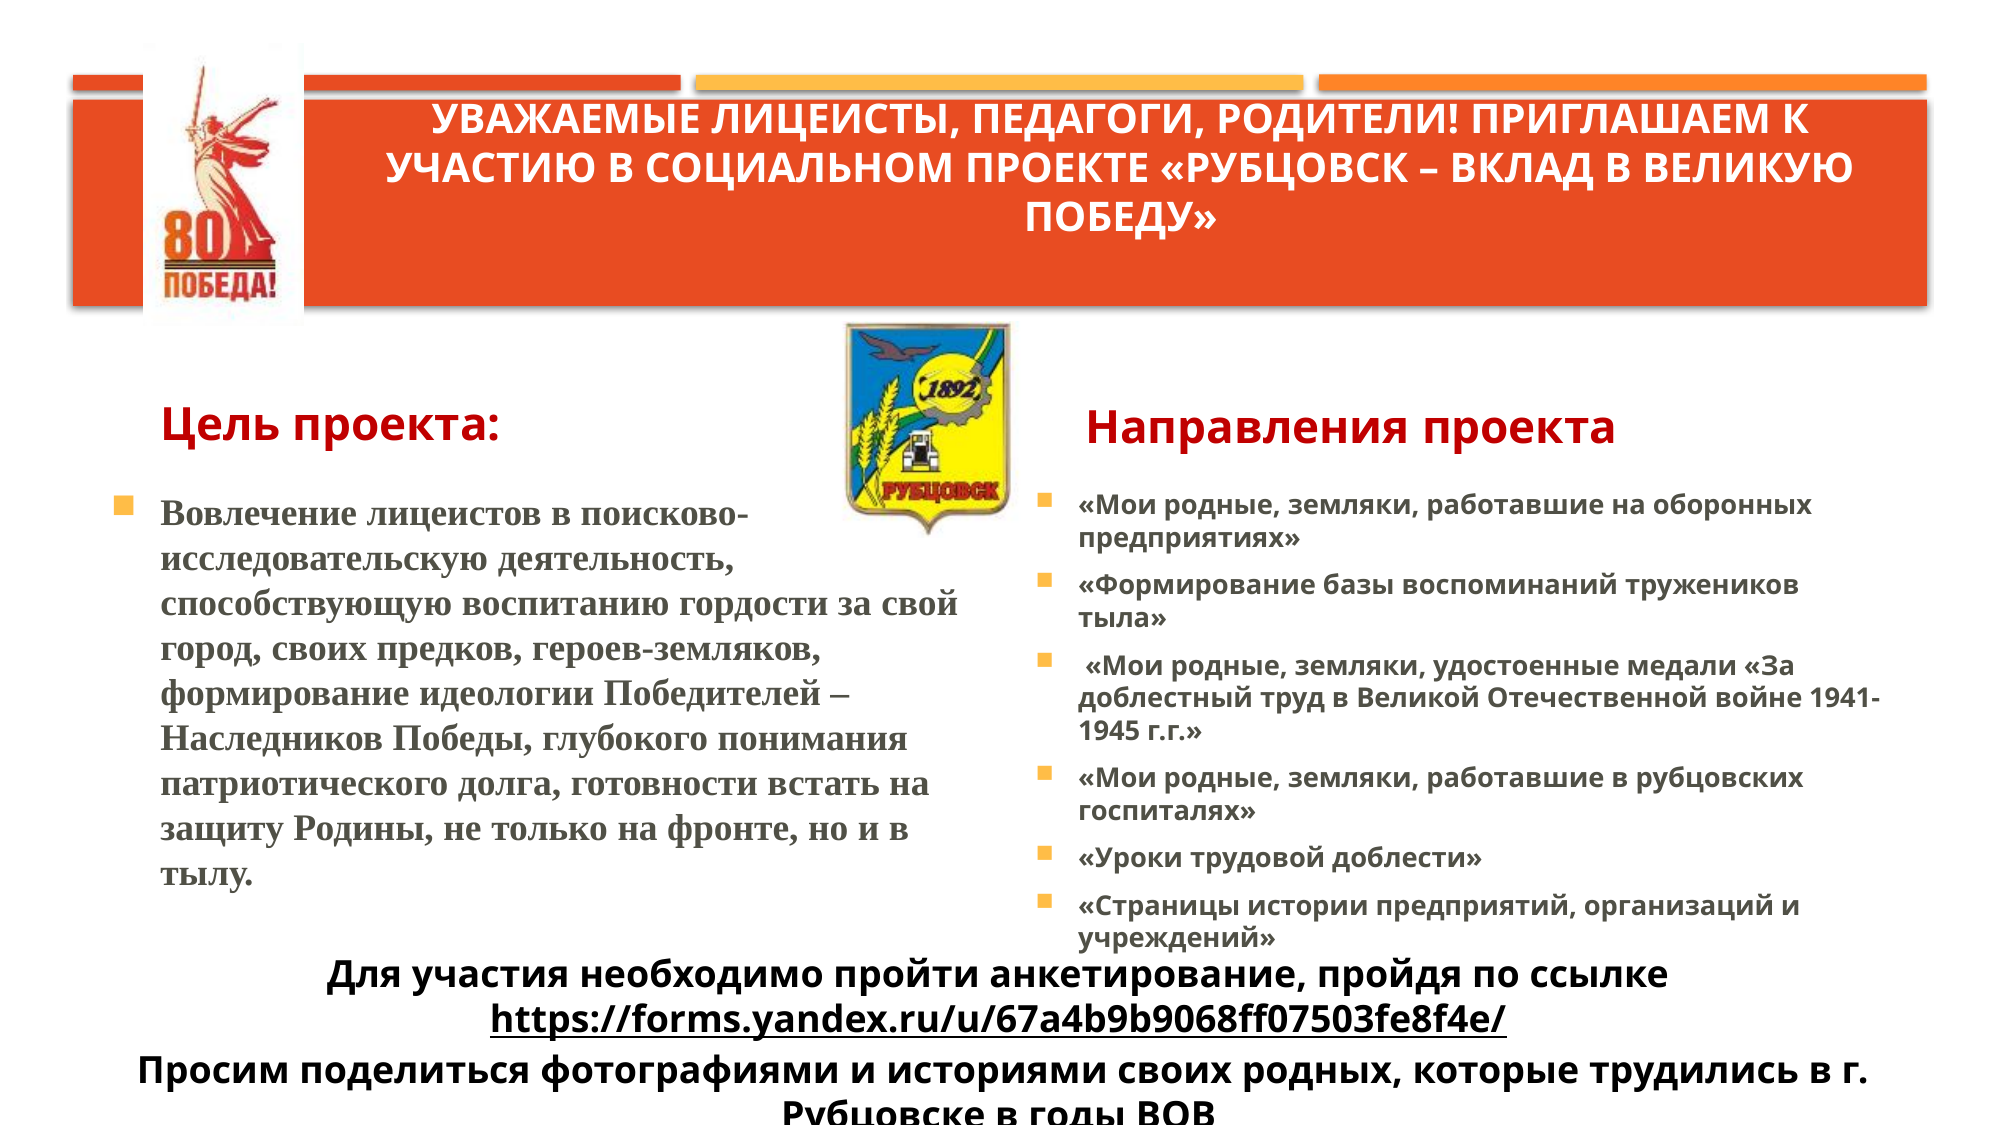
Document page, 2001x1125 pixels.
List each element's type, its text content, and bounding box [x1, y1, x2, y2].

list Цель проекта: [145, 369, 812, 458]
picture [818, 320, 1037, 539]
picture [142, 43, 304, 326]
list «Мои родные, земляки, работавшие на оборонных предприятиях» «Формирование базы воспоминаний тружеников тыла» «Мои родные, земляки, удостоенные медали «За доблестный труд в Великой Отечественной войне 1941-1945 г.г.» «Мои родные, земляки, работавшие в рубцовских госпиталях» «Уроки трудовой доблести» «Страницы истории предприятий, организаций и учреждений» [1019, 479, 1905, 942]
text_box Для участия необходимо пройти анкетирование, пройдя по ссылке https://forms.yandex.ru/u/67a4b9b9068ff07503fe8f4e/ Просим поделиться фотографиями и историями своих родных, которые трудились в г. Рубцовске в годы ВОВ [66, 942, 1941, 1125]
title Уважаемые лицеисты, педагоги, родители! Приглашаем к участию в социальном проекте «Рубцовск – вклад в великую победу» [330, 85, 1912, 248]
list Вовлечение лицеистов в поисково-исследовательскую деятельность, способствующую воспитанию гордости за свой город, своих предков, героев-земляков, формирование идеологии Победителей – Наследников Победы, глубокого понимания патриотического долга, готовности встать на защиту Родины, не только на фронте, но и в тылу. [95, 479, 980, 942]
list Направления проекта [1070, 369, 1905, 460]
